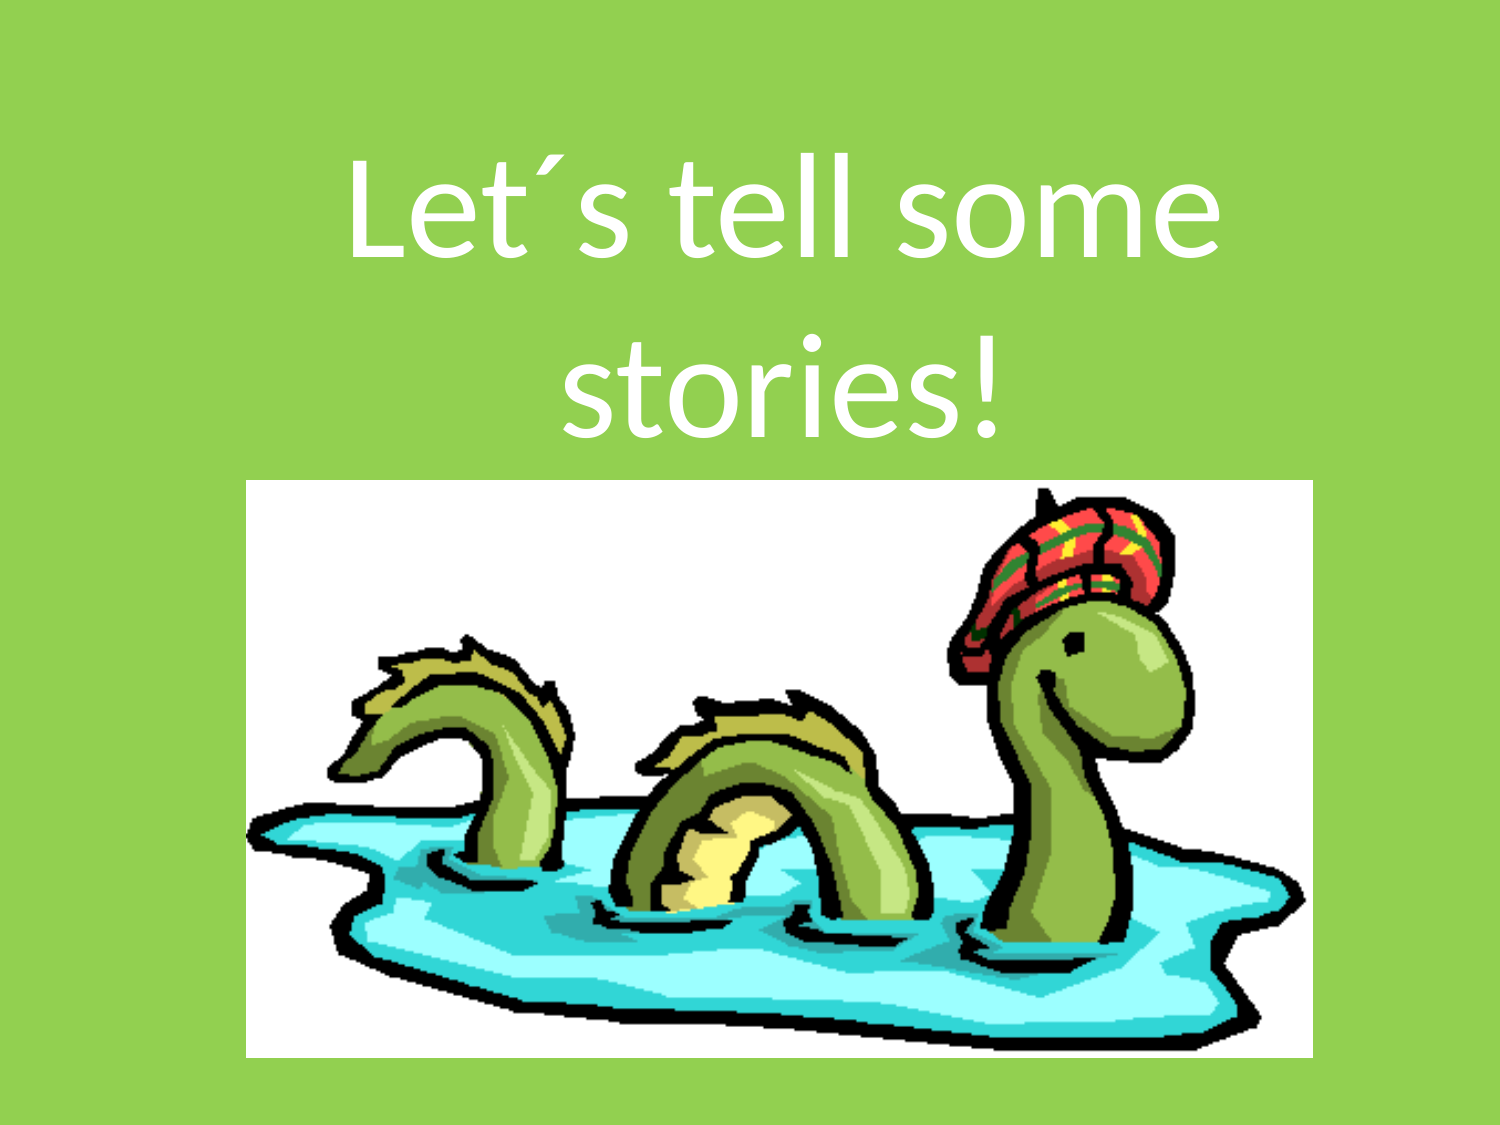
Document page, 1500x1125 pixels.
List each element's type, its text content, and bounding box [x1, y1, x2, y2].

picture [245, 480, 1313, 1059]
title Let´s tell some stories! [117, 140, 1454, 434]
